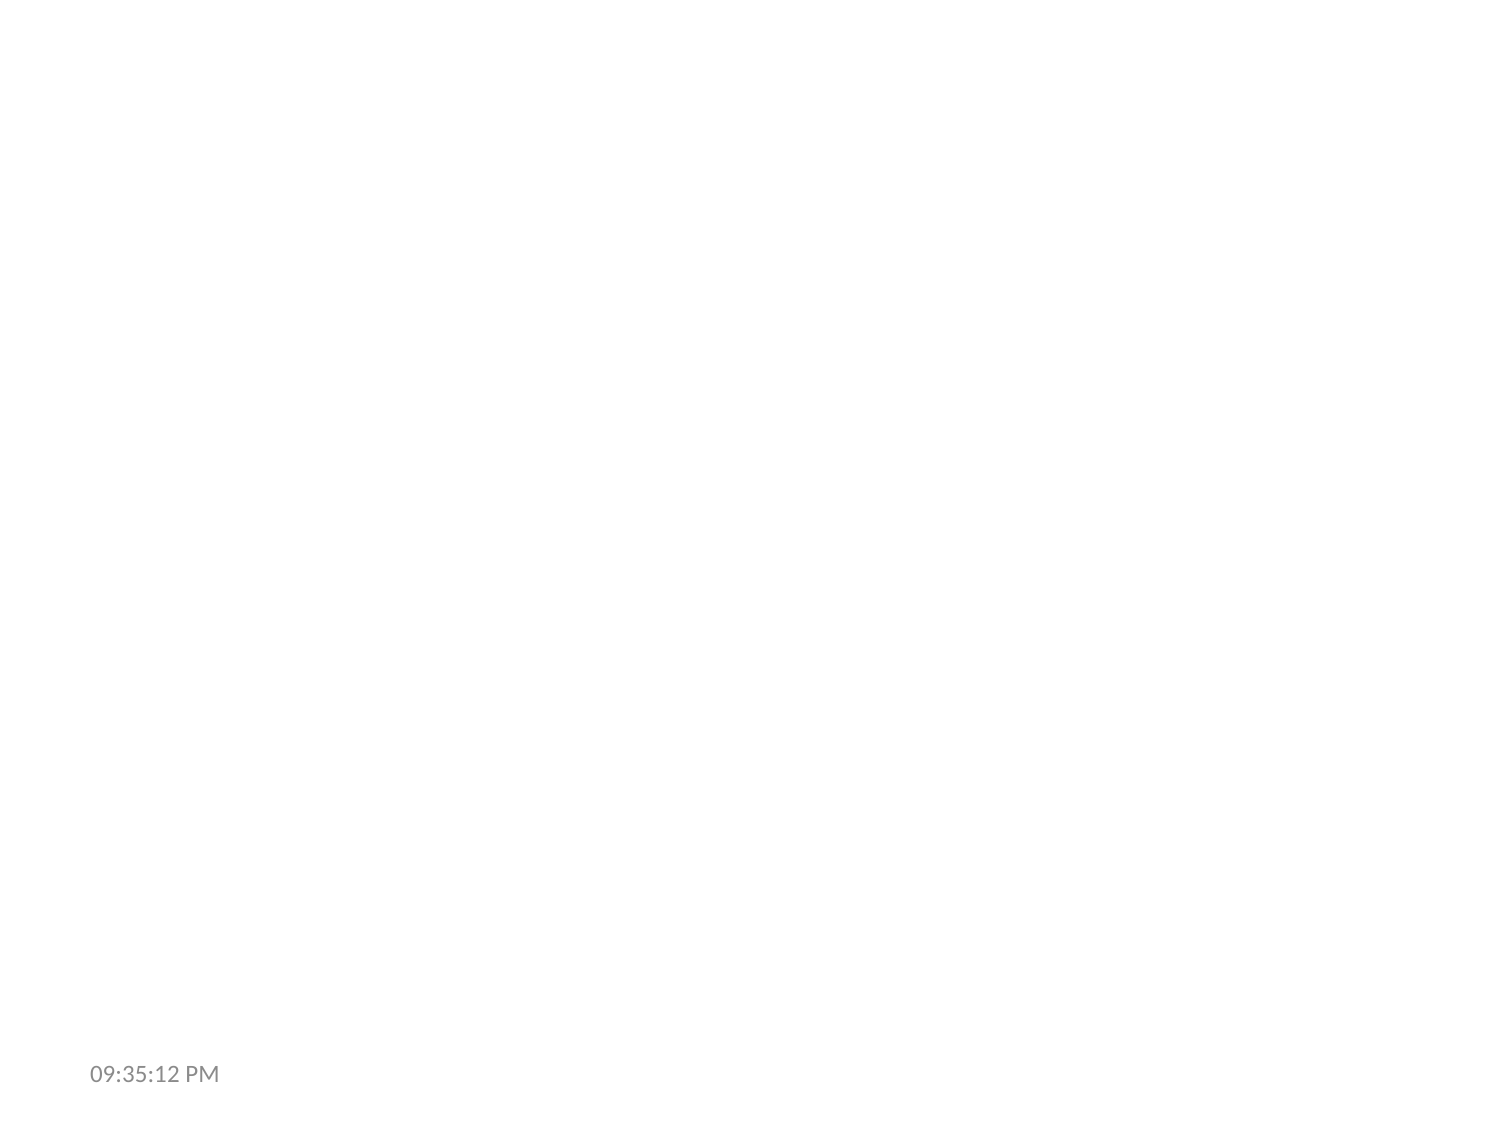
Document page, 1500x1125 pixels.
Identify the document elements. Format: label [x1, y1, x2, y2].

slide_number [75, 1042, 425, 1103]
